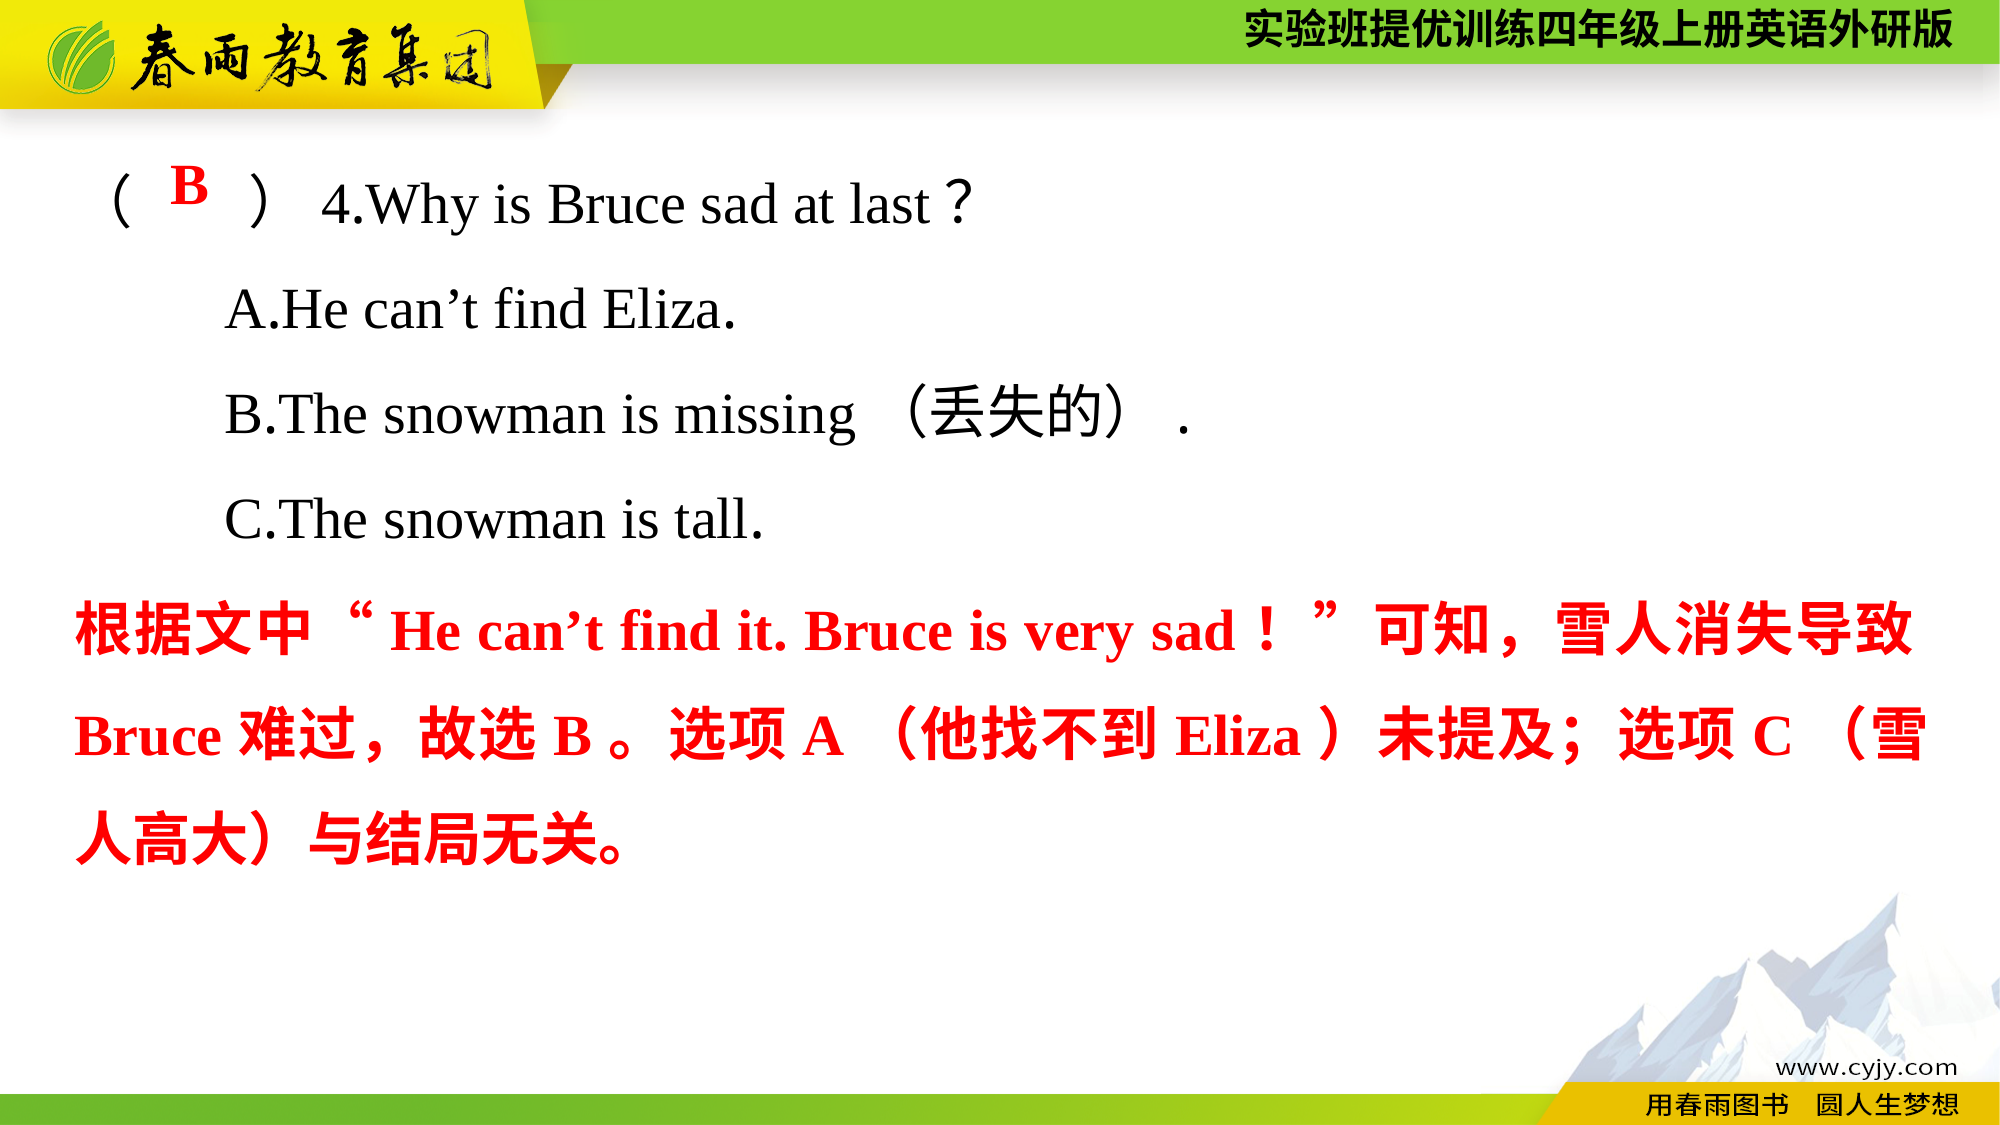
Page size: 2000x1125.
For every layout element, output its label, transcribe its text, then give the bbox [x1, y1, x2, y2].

list （ ）4.Why is Bruce sad at last？ A.He can’t find Eliza. B.The snowman is missing（丢失的）. C.The snowman is tall. [59, 122, 1944, 549]
picture [0, 0, 2000, 1125]
text_box 根据文中“He can’t find it. Bruce is very sad！”可知，雪人消失导致Bruce难过，故选B。选项A（他找不到Eliza）未提及；选项C（雪人高大）与结局无关。 [59, 549, 1944, 880]
text_box B [141, 138, 224, 224]
